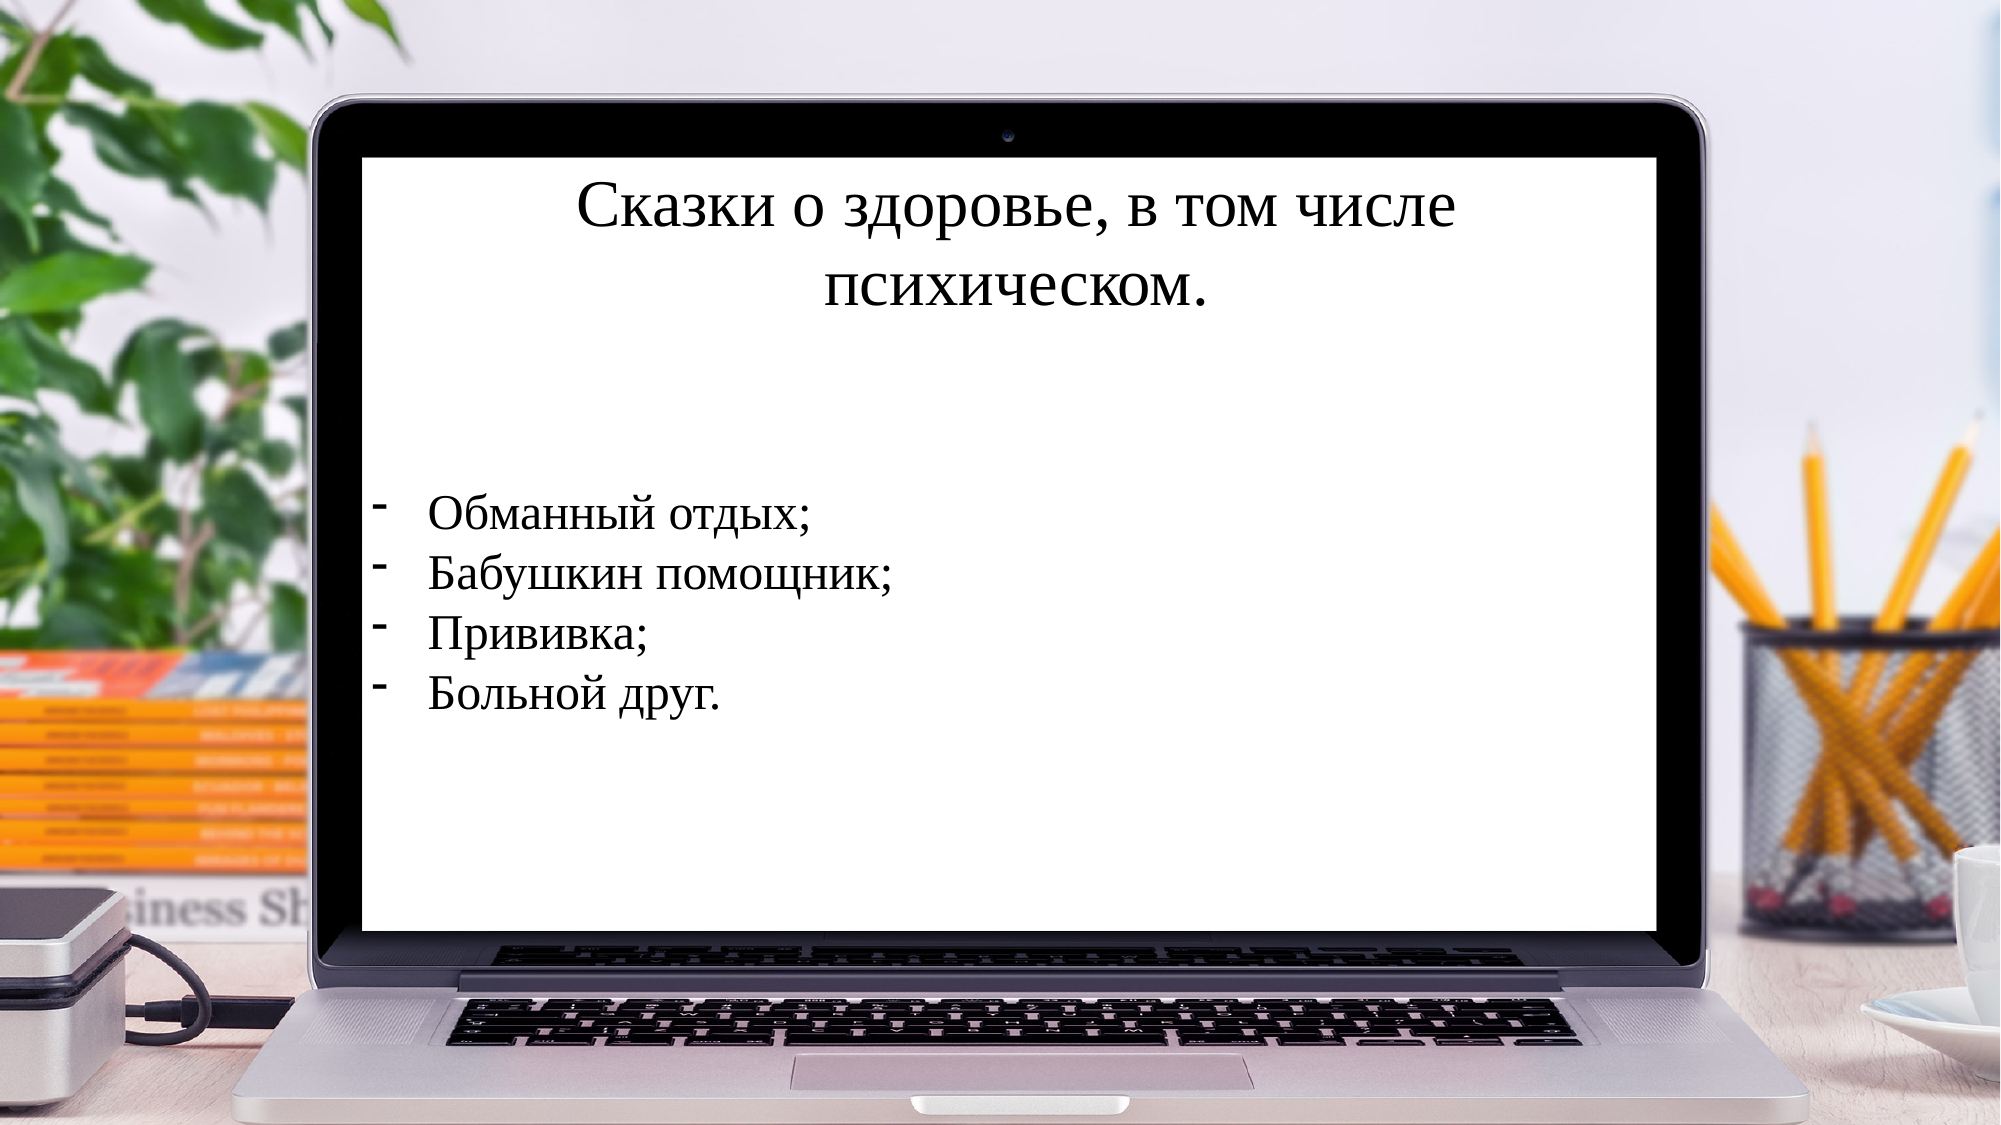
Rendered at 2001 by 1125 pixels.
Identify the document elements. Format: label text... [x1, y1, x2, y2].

text_box Сказки о здоровье, в том числе психическом. [409, 151, 1625, 327]
picture [0, 0, 2001, 1125]
text_box Обманный отдых; Бабушкин помощник; Прививка; Больной друг. [356, 291, 1573, 847]
